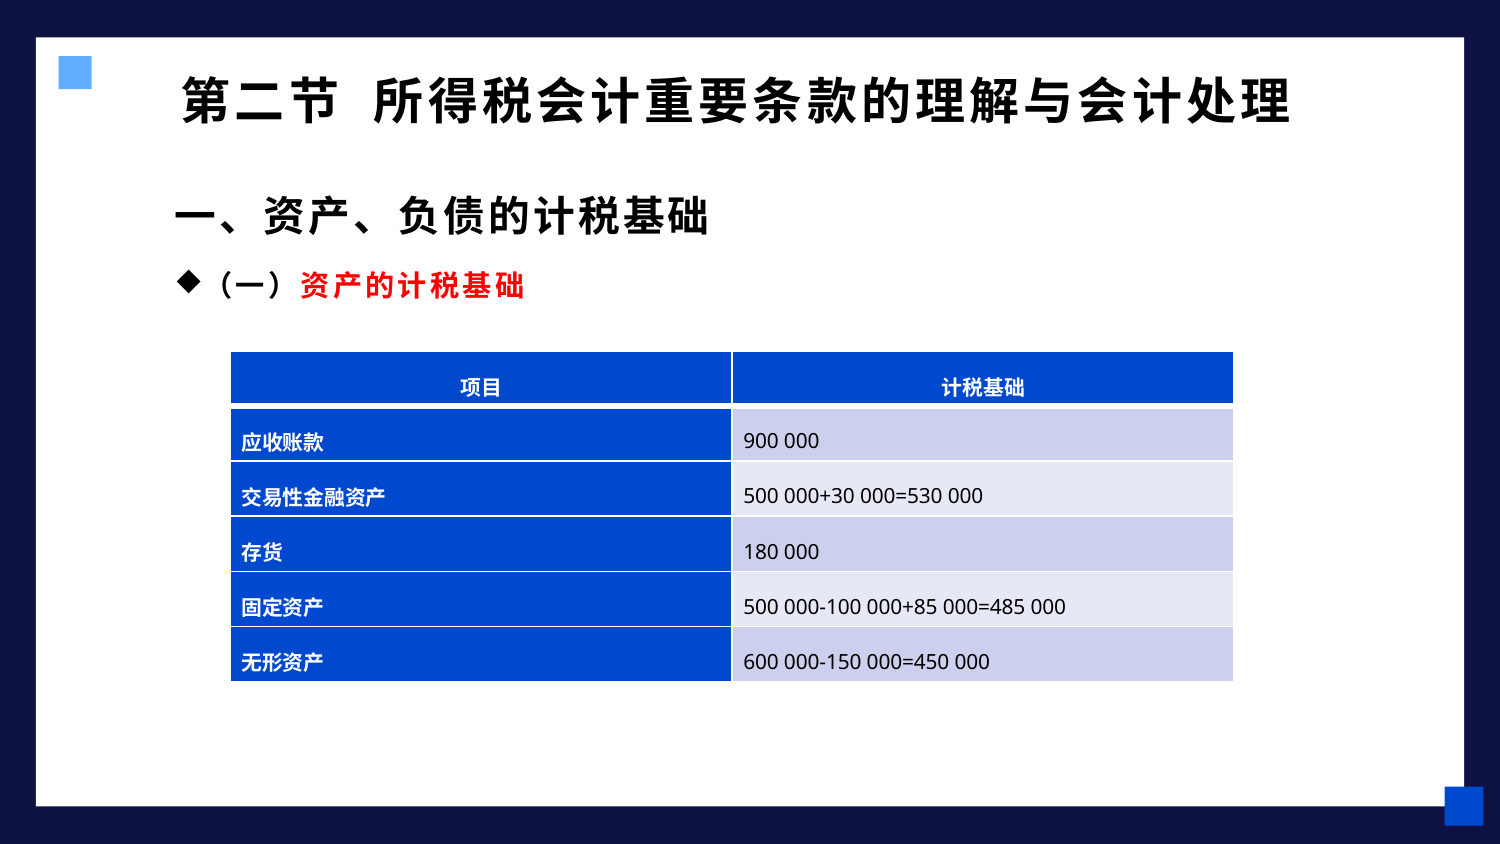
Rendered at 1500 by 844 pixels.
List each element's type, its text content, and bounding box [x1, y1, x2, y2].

table_header 项目 [231, 352, 731, 403]
table_cell 600 000-150 000=450 000 [733, 627, 1233, 681]
table_header 计税基础 [733, 352, 1233, 403]
title 第二节 所得税会计重要条款的理解与会计处理 [141, 48, 1327, 138]
table_cell 固定资产 [231, 572, 731, 626]
table_cell 应收账款 [231, 409, 731, 460]
list 一、资产、负债的计税基础 （一）资产的计税基础 [157, 179, 1376, 604]
table_cell 180 000 [733, 517, 1233, 571]
table_cell 500 000+30 000=530 000 [733, 462, 1233, 515]
table_cell 900 000 [733, 409, 1233, 460]
table_cell 500 000-100 000+85 000=485 000 [733, 572, 1233, 626]
table_cell 无形资产 [231, 627, 731, 681]
table_cell 交易性金融资产 [231, 462, 731, 515]
table_cell 存货 [231, 517, 731, 571]
